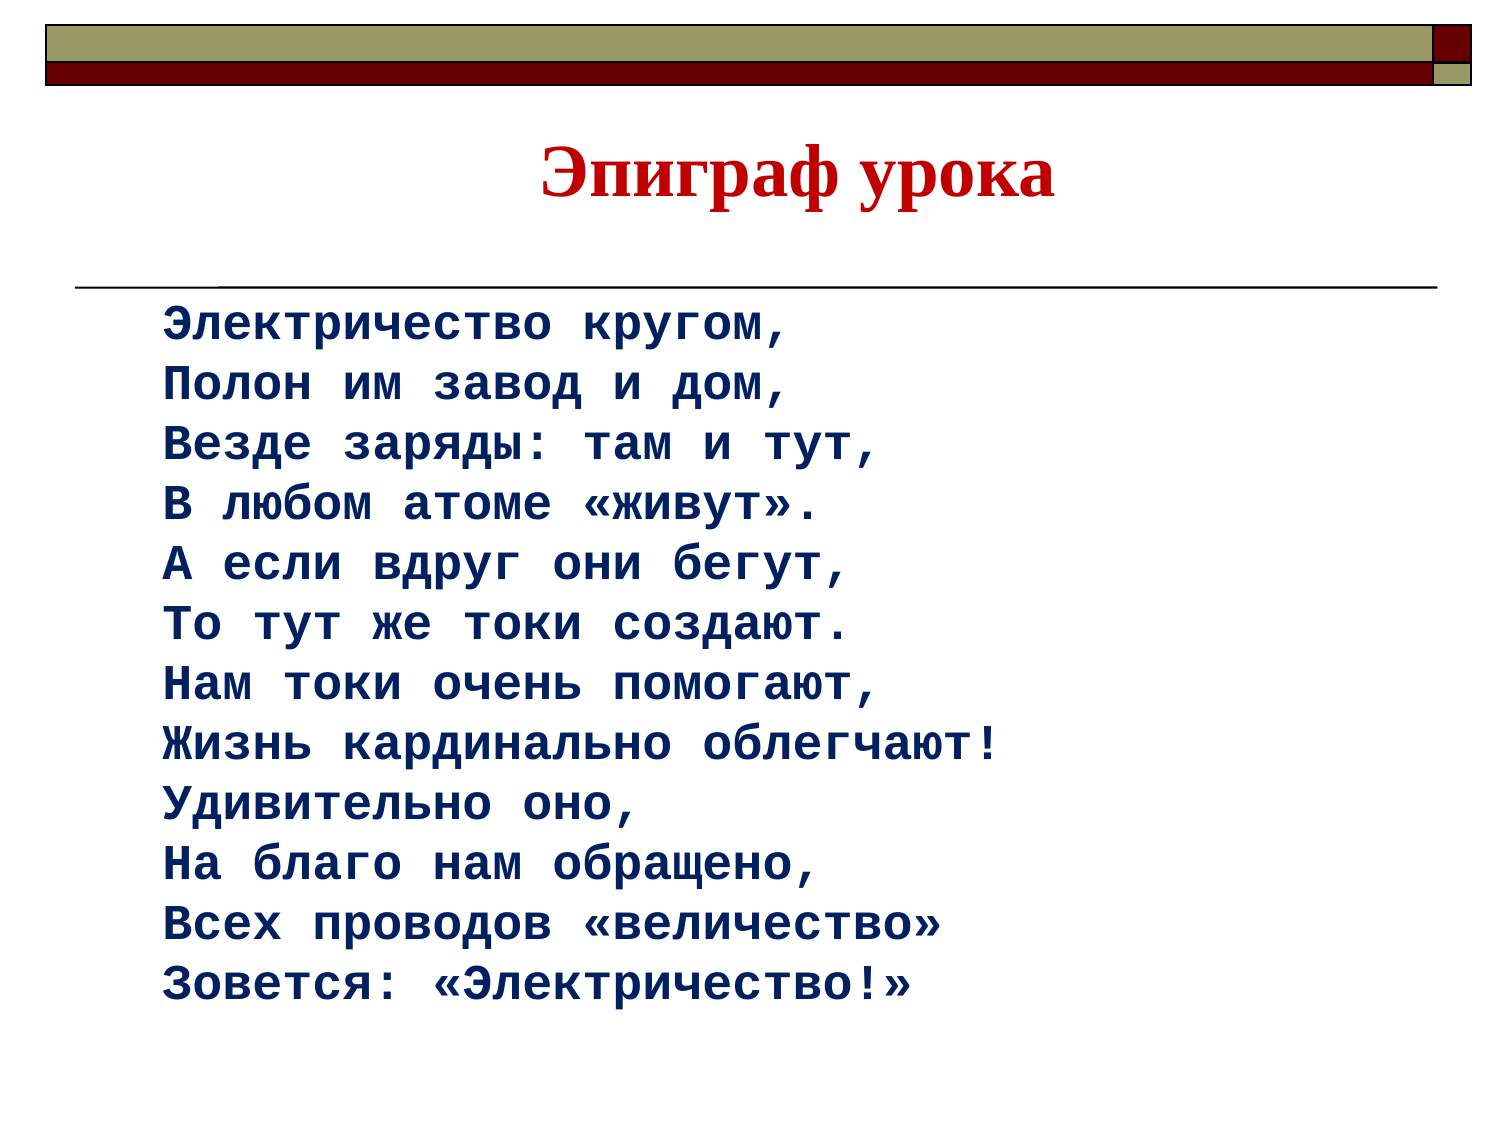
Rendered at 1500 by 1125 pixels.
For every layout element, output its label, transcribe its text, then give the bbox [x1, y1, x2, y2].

text_box Эпиграф урока [147, 113, 1447, 219]
text_box Электричество кругом, Полон им завод и дом, Везде заряды: там и тут, В любом атоме «живут». А если вдруг они бегут, То тут же токи создают. Нам токи очень помогают, Жизнь кардинально облегчают! Удивительно оно, На благо нам обращено, Всех проводов «величество» Зовется: «Электричество!» [147, 282, 1176, 1017]
